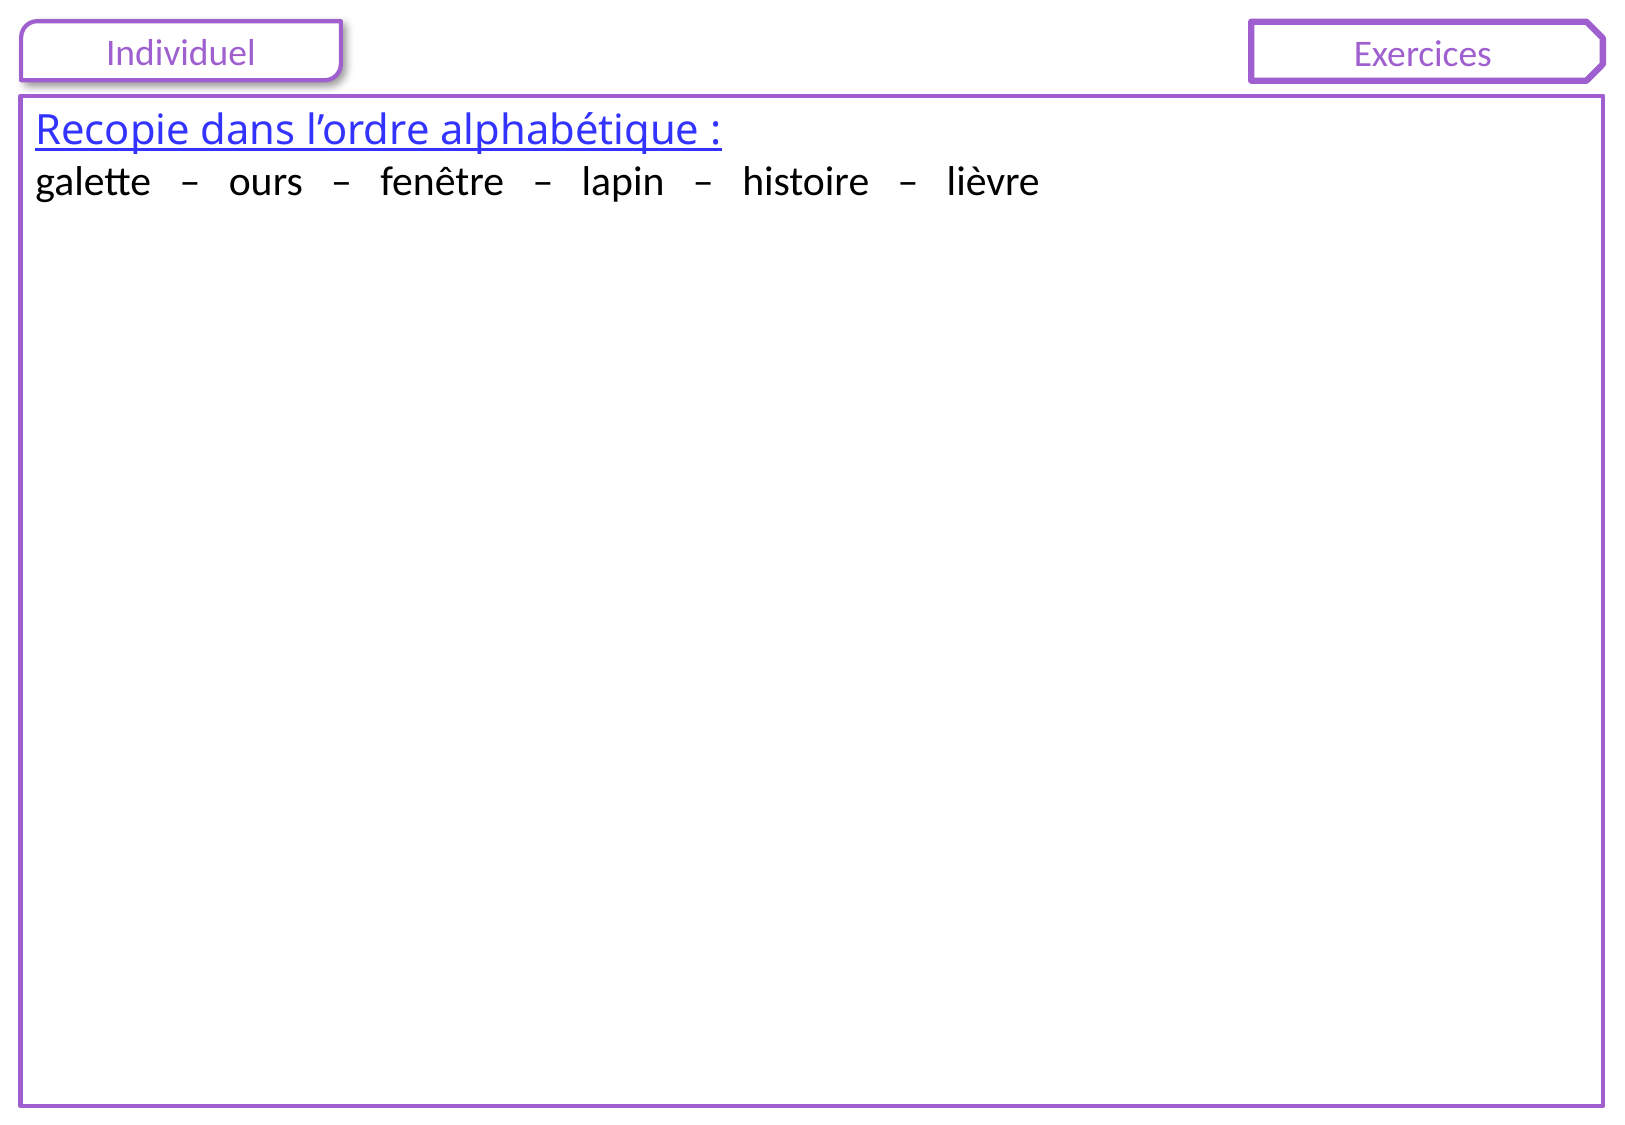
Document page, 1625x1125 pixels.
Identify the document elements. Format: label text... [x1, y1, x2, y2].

list Recopie dans l’ordre alphabétique : galette – ours – fenêtre – lapin – histoire – lièvre [18, 94, 1605, 1108]
